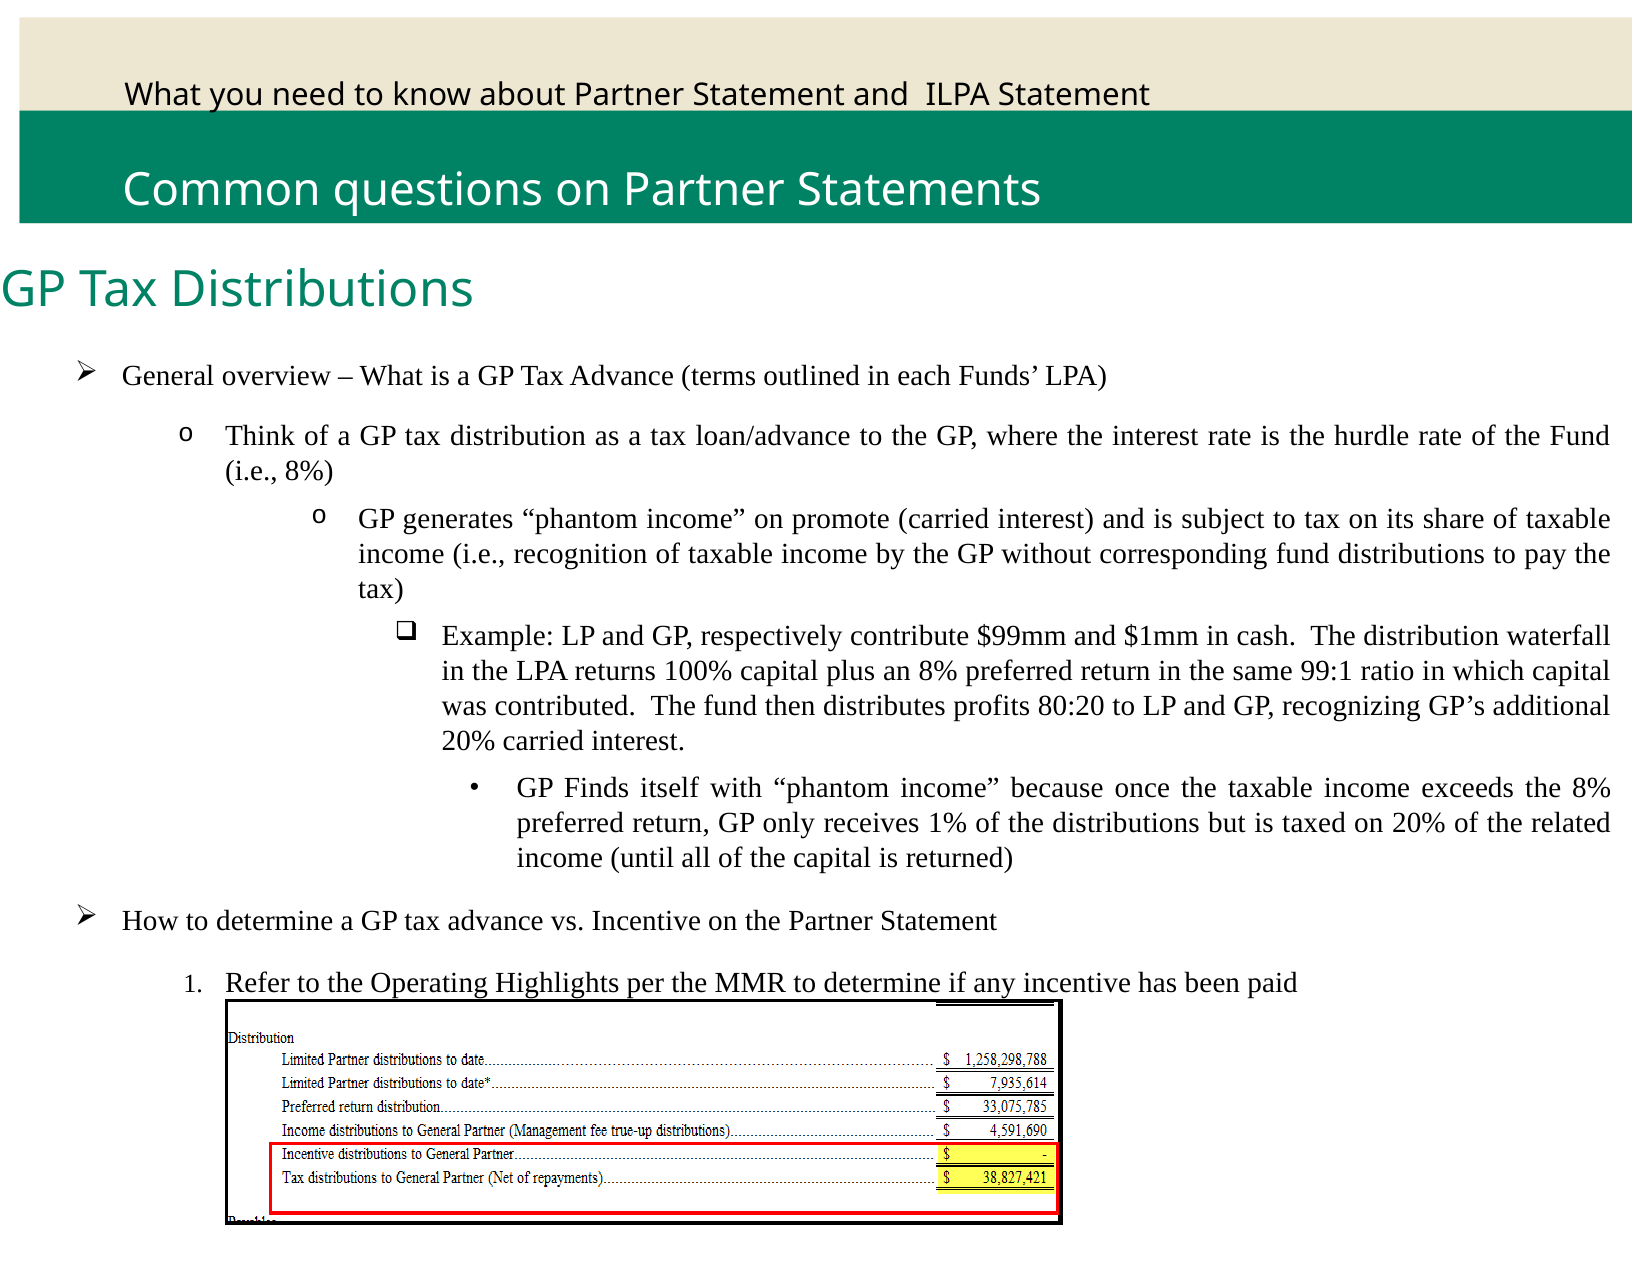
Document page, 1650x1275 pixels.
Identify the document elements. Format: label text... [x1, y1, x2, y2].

title Common questions on Partner Statements [105, 142, 1591, 231]
picture [224, 999, 1063, 1226]
list GP Tax Distributions General overview – What is a GP Tax Advance (terms outlined in each Funds’ LPA) Think of a GP tax distribution as a tax loan/advance to the GP, where the interest rate is the hurdle rate of the Fund (i.e., 8%) GP generates “phantom income” on promote (carried interest) and is subject to tax on its share of taxable income (i.e., recognition of taxable income by the GP without corresponding fund distributions to pay the tax) Example: LP and GP, respectively contribute $99mm and $1mm in cash. The distribution waterfall in the LPA returns 100% capital plus an 8% preferred return in the same 99:1 ratio in which capital was contributed. The fund then distributes profits 80:20 to LP and GP, recognizing GP’s additional 20% carried interest. GP Finds itself with “phantom income” because once the taxable income exceeds the 8% preferred return, GP only receives 1% of the distributions but is taxed on 20% of the related income (until all of the capital is returned) How to determine a GP tax advance vs. Incentive on the Partner Statement Refer to the Operating Highlights per the MMR to determine if any incentive has been paid [0, 278, 1613, 1275]
